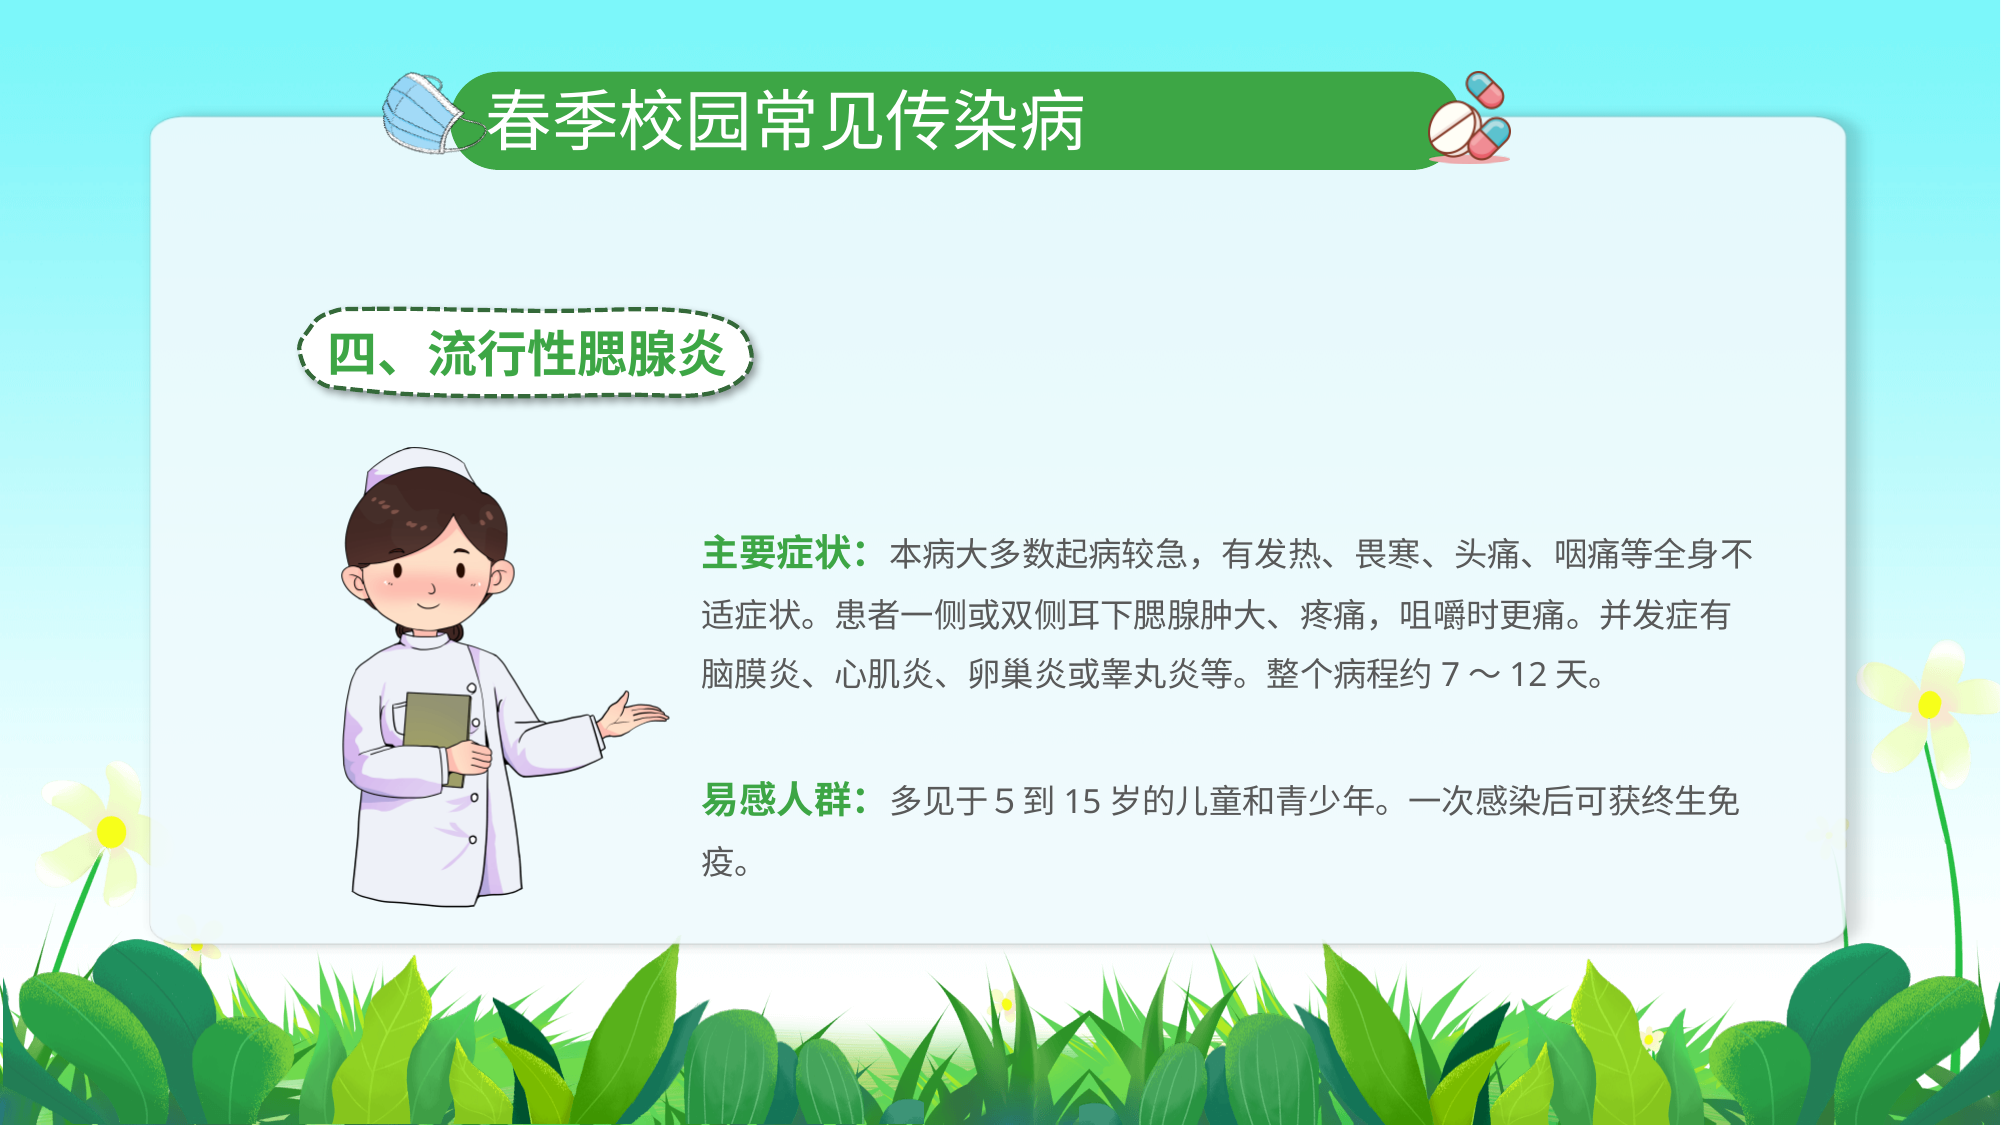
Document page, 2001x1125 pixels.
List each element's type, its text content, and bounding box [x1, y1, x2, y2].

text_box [359, 51, 1511, 188]
picture [0, 0, 2001, 1125]
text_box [241, 308, 813, 397]
text_box 主要症状：本病大多数起病较急，有发热、畏寒、头痛、咽痛等全身不适症状。患者一侧或双侧耳下腮腺肿大、疼痛，咀嚼时更痛。并发症有脑膜炎、心肌炎、卵巢炎或睾丸炎等。整个病程约7～12天。 易感人群：多见于５到15岁的儿童和青少年。一次感染后可获终生免疫。 [686, 498, 1770, 949]
